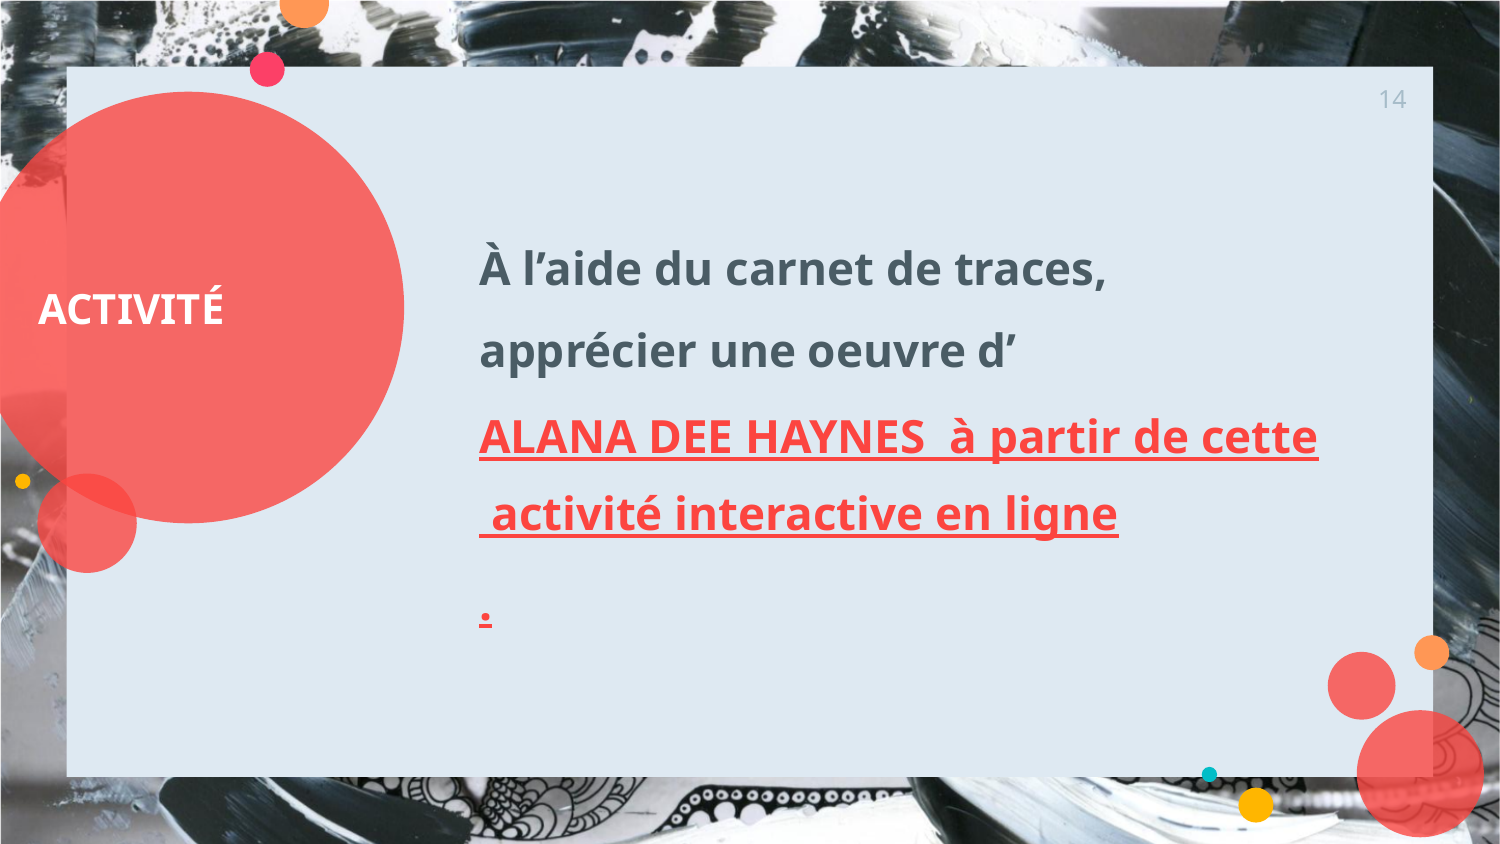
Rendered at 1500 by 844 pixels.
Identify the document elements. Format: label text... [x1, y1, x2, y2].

title ACTIVITÉ [23, 91, 375, 524]
picture [2, 2, 1500, 844]
list À l’aide du carnet de traces, apprécier une oeuvre d’ALANA DEE HAYNES à partir de cette activité interactive en ligne. [464, 196, 1341, 709]
slide_number ‹#› [1331, 68, 1422, 134]
